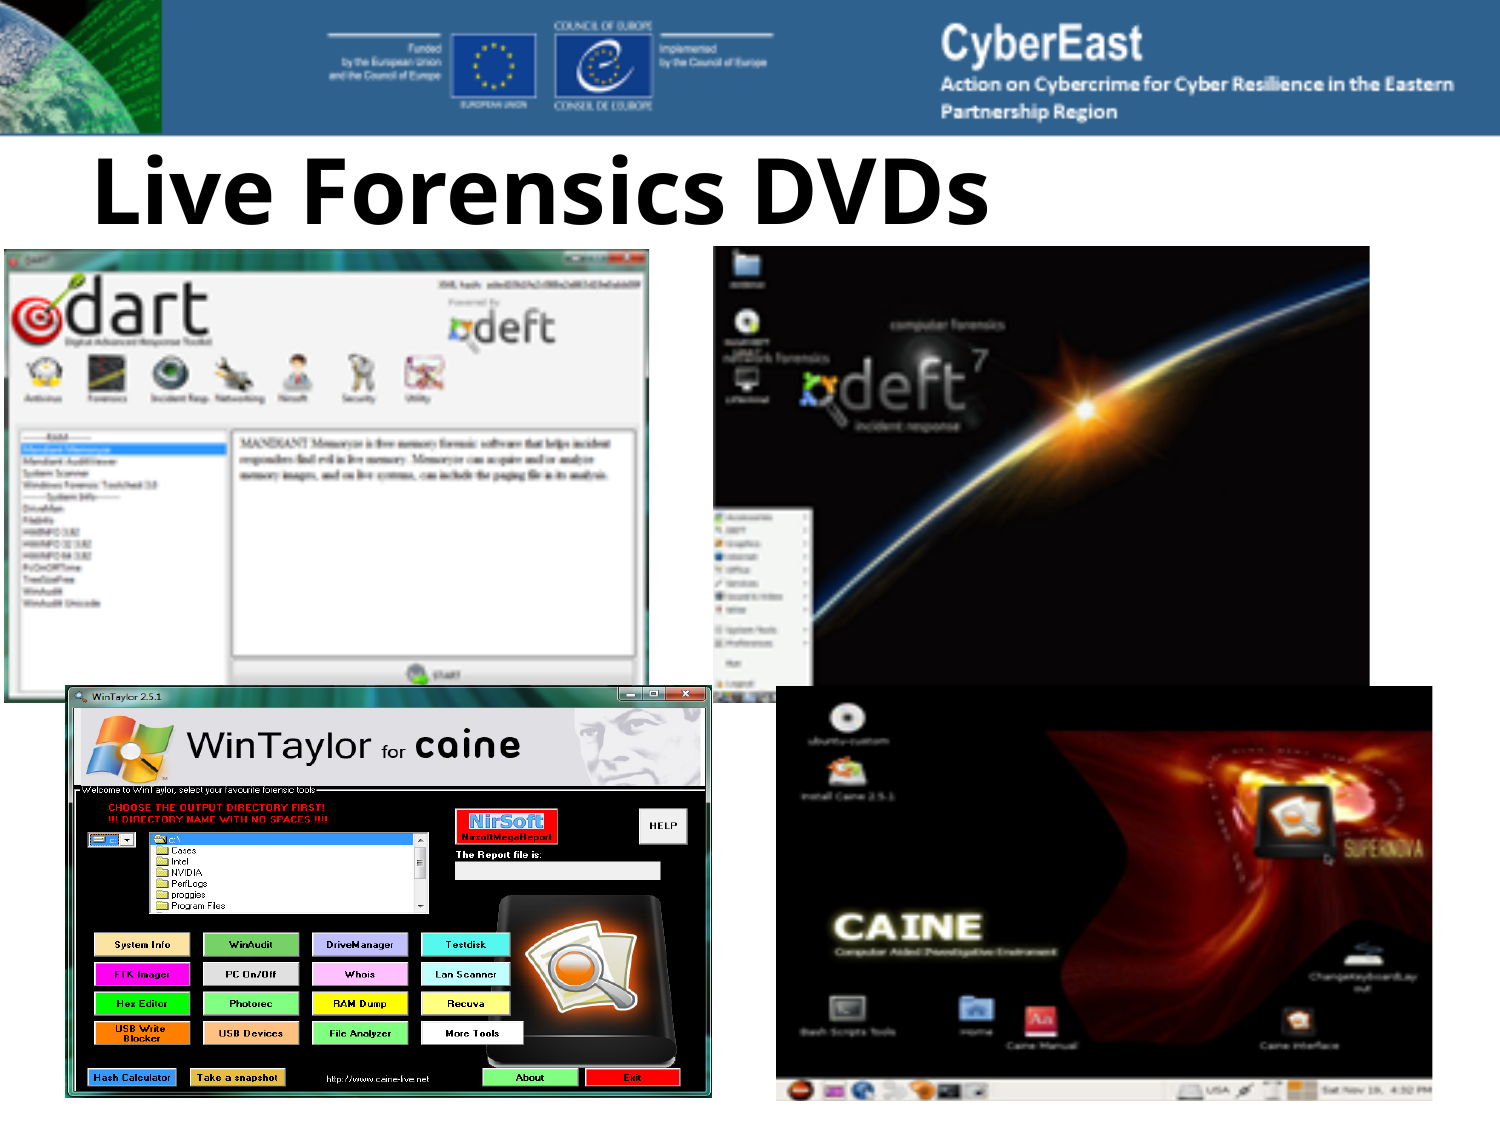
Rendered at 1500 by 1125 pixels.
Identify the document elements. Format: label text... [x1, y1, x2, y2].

title Live Forensics DVDs [75, 123, 1425, 267]
picture [0, 0, 1500, 1125]
